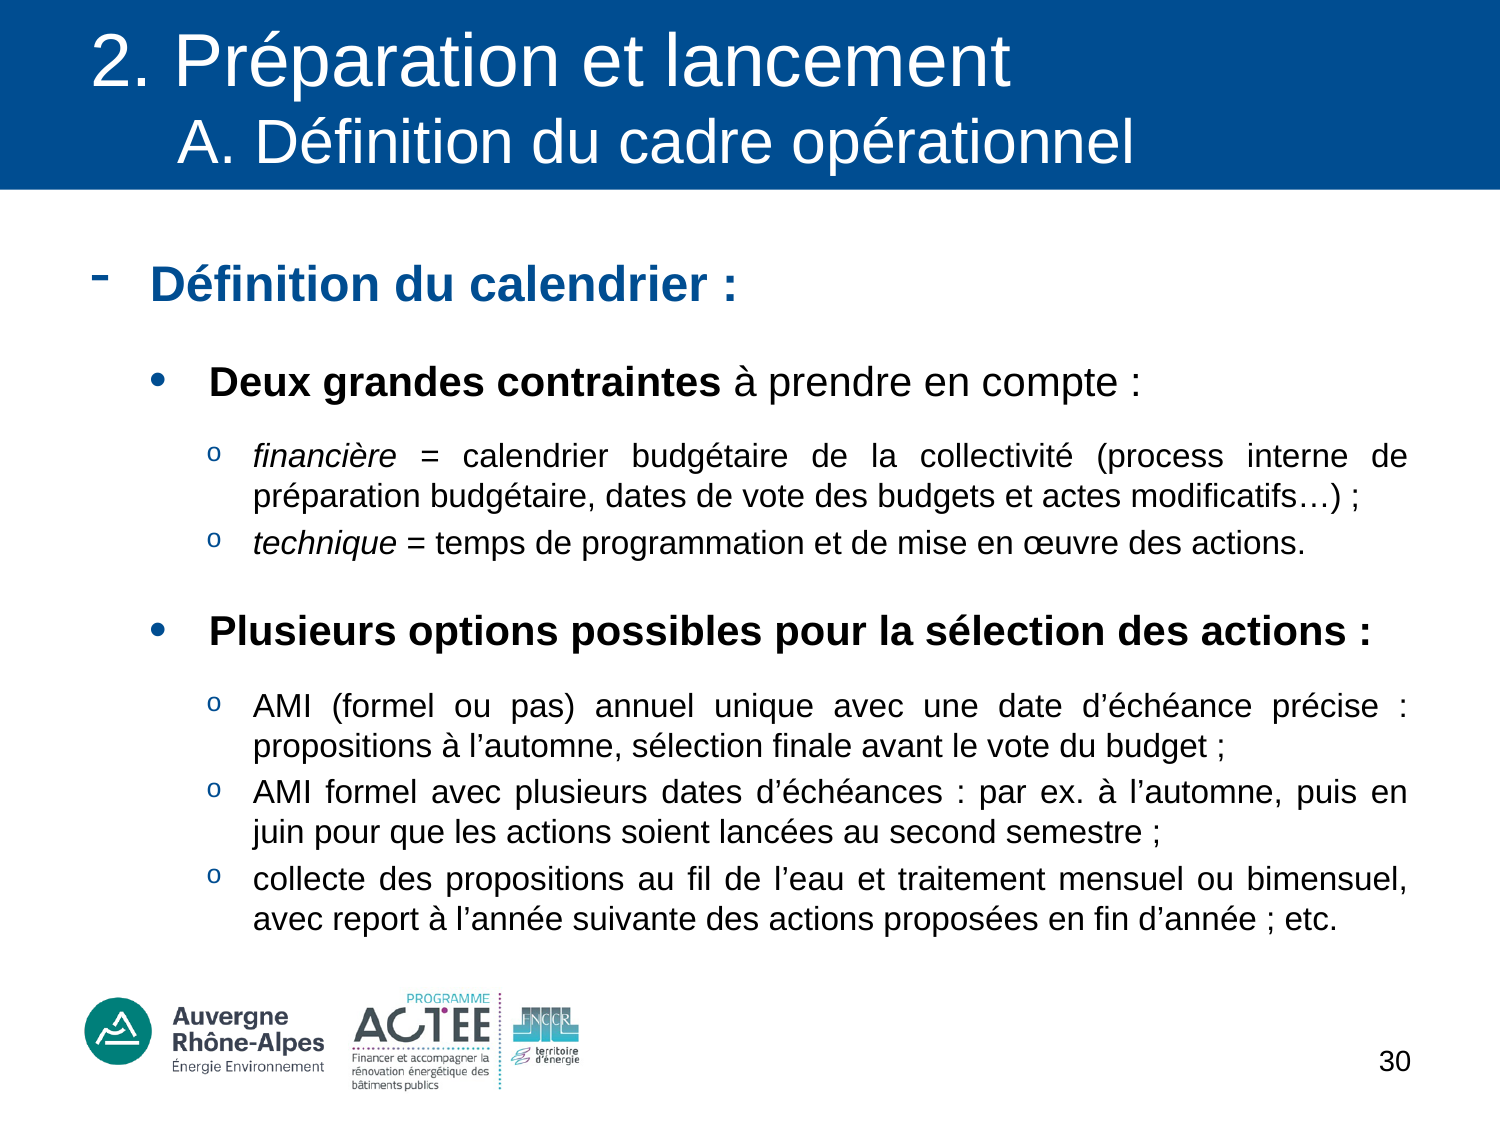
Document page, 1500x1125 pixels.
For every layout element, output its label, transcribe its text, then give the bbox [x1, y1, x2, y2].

list Définition du calendrier : Deux grandes contraintes à prendre en compte : financière = calendrier budgétaire de la collectivité (process interne de préparation budgétaire, dates de vote des budgets et actes modificatifs…) ; technique = temps de programmation et de mise en œuvre des actions. Plusieurs options possibles pour la sélection des actions : AMI (formel ou pas) annuel unique avec une date d’échéance précise : propositions à l’automne, sélection finale avant le vote du budget ; AMI formel avec plusieurs dates d’échéances : par ex. à l’automne, puis en juin pour que les actions soient lancées au second semestre ; collecte des propositions au fil de l’eau et traitement mensuel ou bimensuel, avec report à l’année suivante des actions proposées en fin d’année ; etc. [74, 243, 1426, 977]
picture [76, 987, 337, 1085]
picture [348, 987, 586, 1094]
title 2. Préparation et lancement A. Définition du cadre opérationnel [74, 0, 1426, 188]
